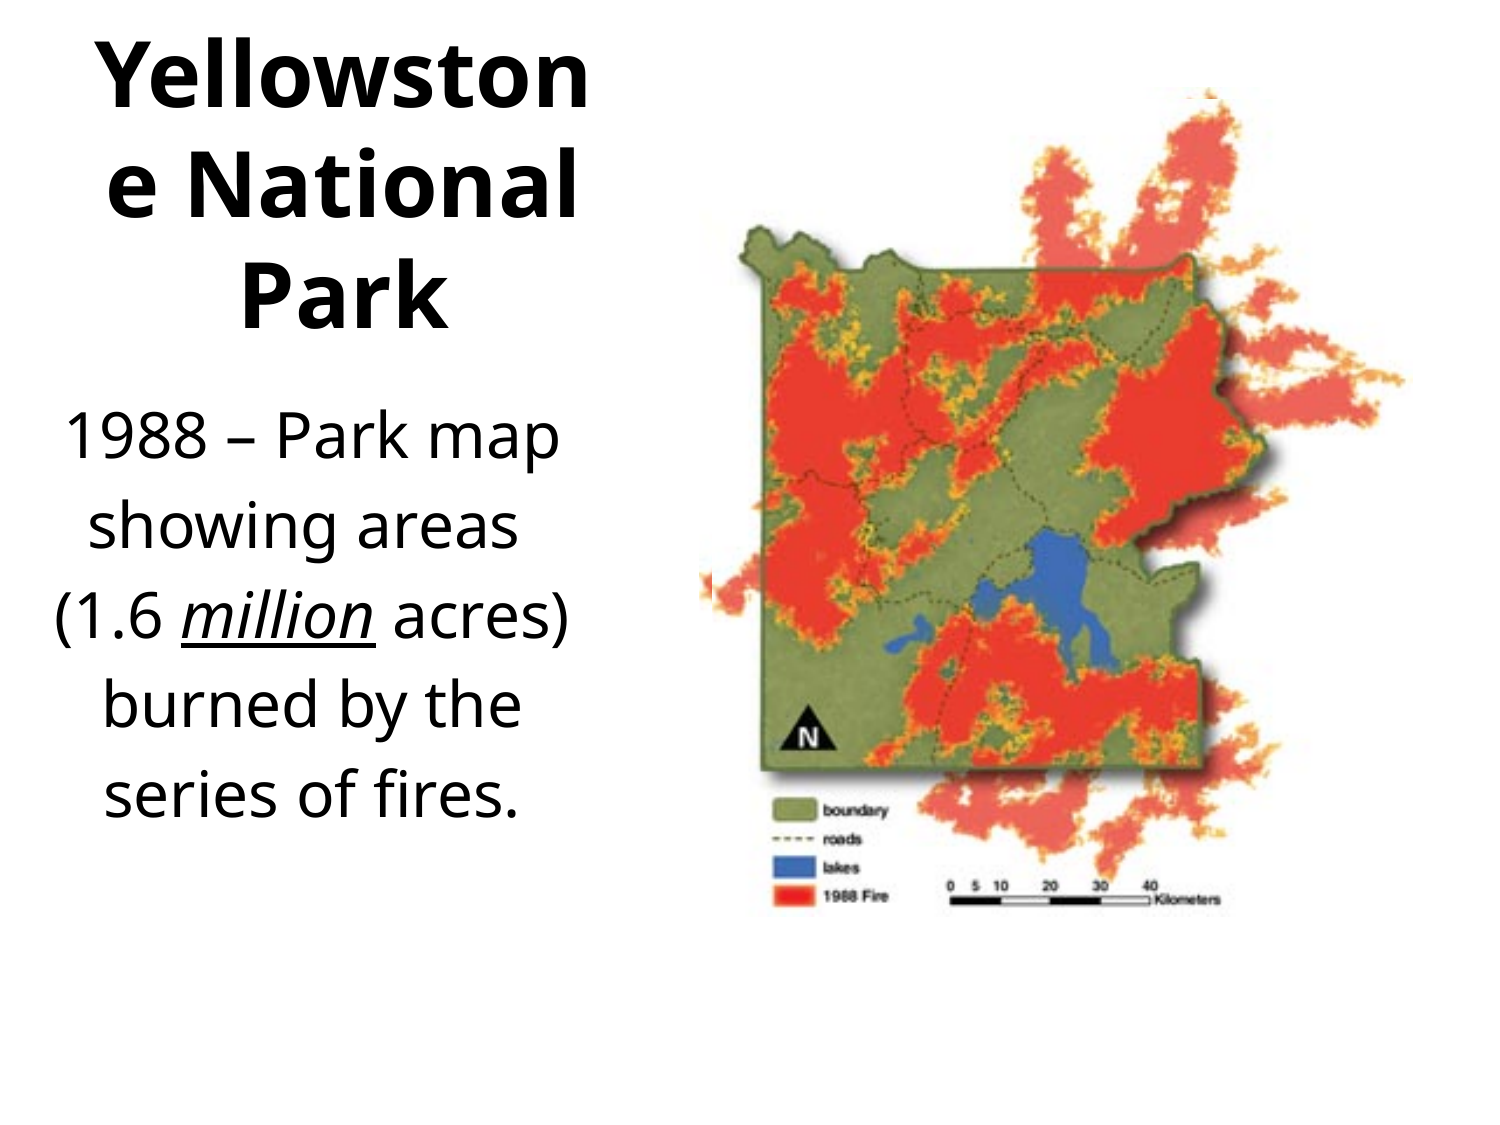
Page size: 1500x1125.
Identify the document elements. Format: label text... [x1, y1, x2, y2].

title Yellowstone National Park [62, 0, 625, 363]
list 1988 – Park map showing areas (1.6 million acres) burned by the series of fires. [24, 387, 600, 838]
picture [699, 87, 1413, 917]
